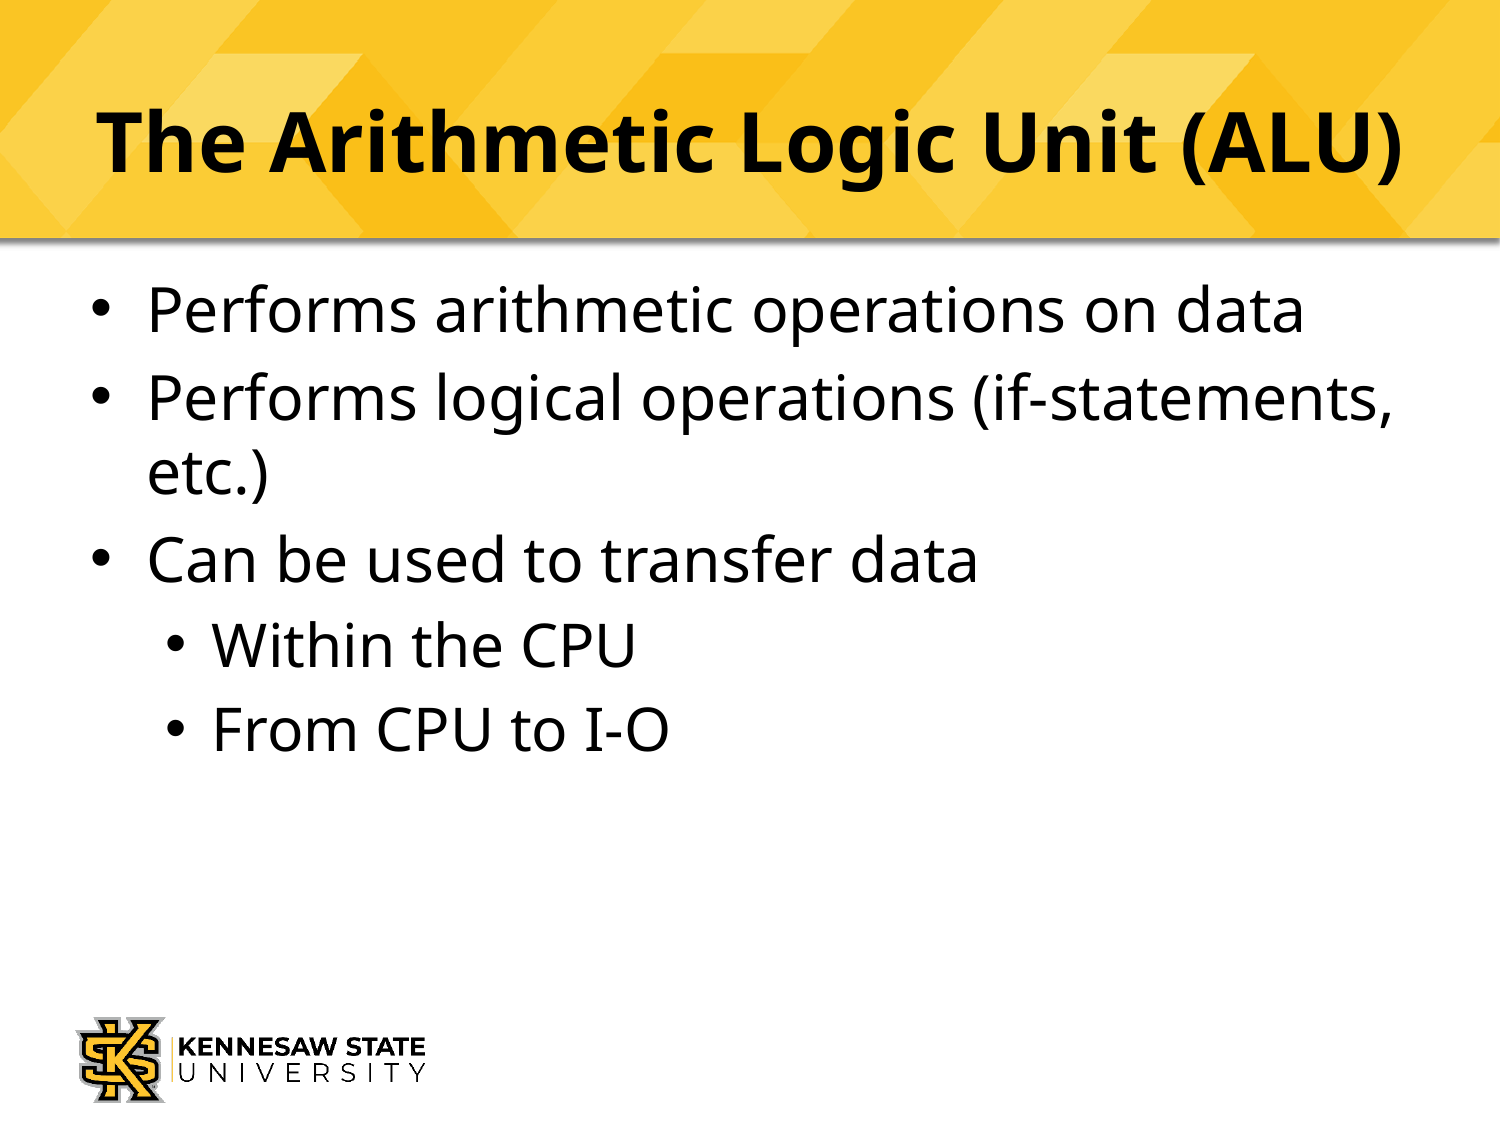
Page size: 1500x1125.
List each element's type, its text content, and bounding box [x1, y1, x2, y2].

list Performs arithmetic operations on data Performs logical operations (if-statements, etc.) Can be used to transfer data Within the CPU From CPU to I-O [75, 262, 1425, 1005]
picture [75, 1017, 425, 1103]
title The Arithmetic Logic Unit (ALU) [75, 45, 1425, 233]
picture [0, 0, 1500, 251]
